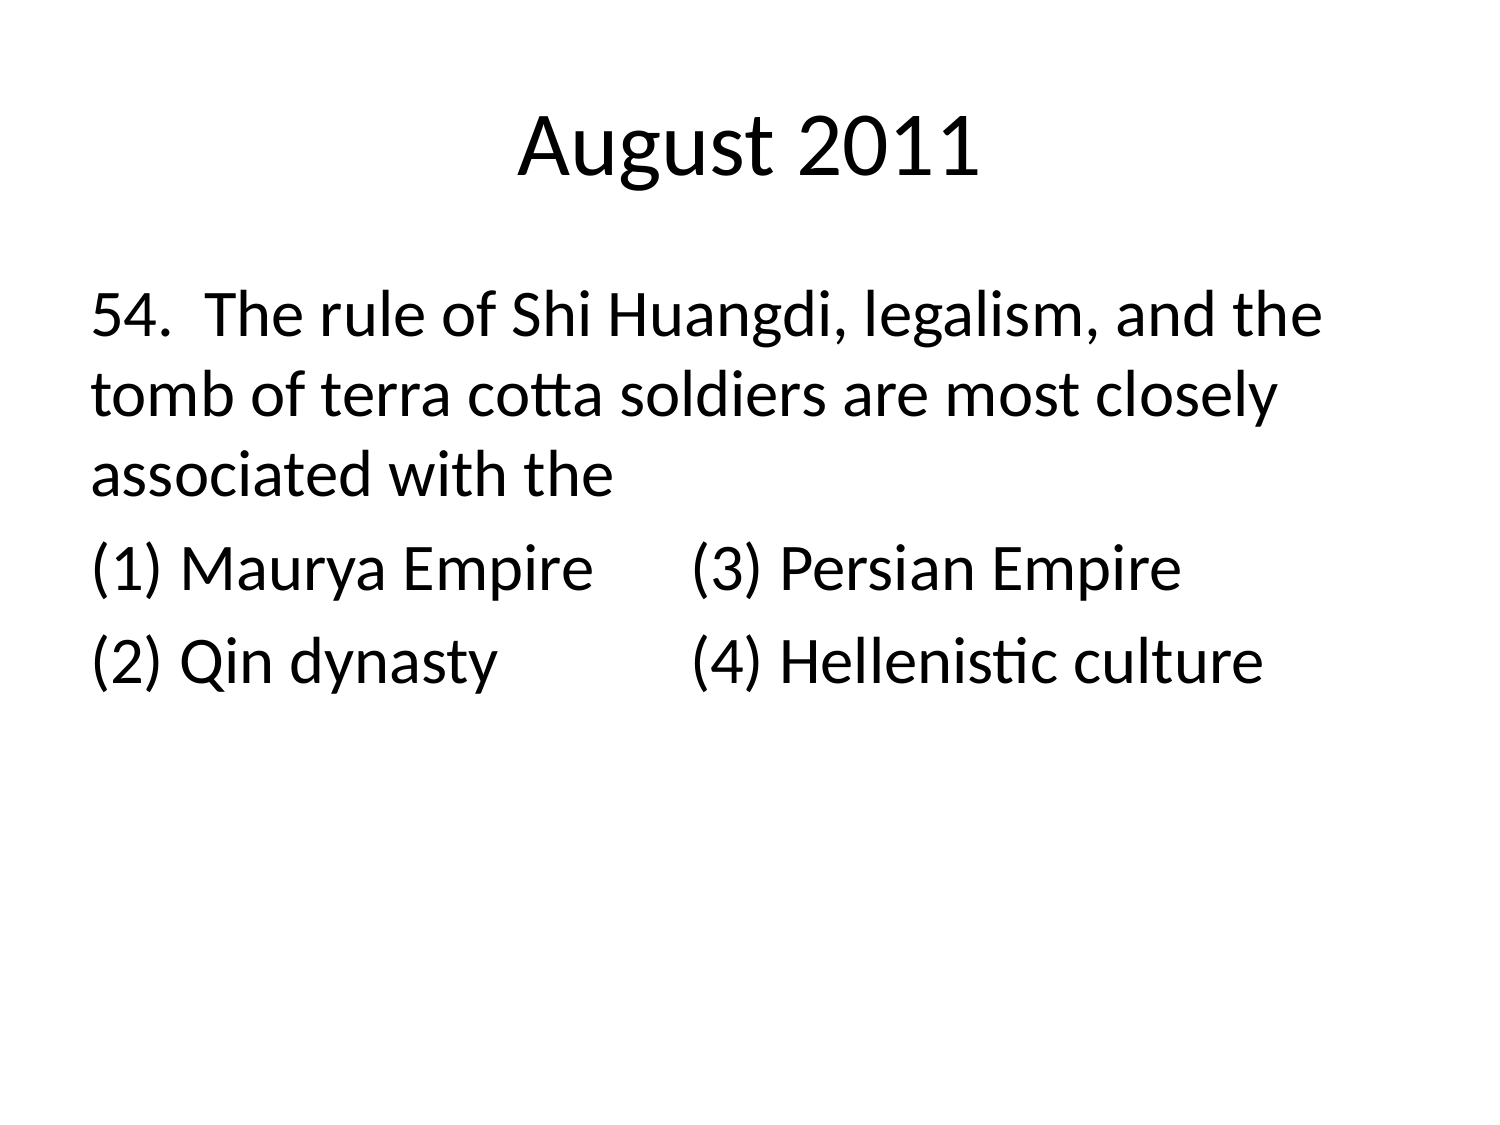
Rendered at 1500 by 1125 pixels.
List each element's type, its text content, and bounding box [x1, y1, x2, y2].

title August 2011 [75, 45, 1425, 233]
list 54. The rule of Shi Huangdi, legalism, and the tomb of terra cotta soldiers are most closely associated with the (1) Maurya Empire (3) Persian Empire (2) Qin dynasty (4) Hellenistic culture [75, 262, 1425, 1005]
